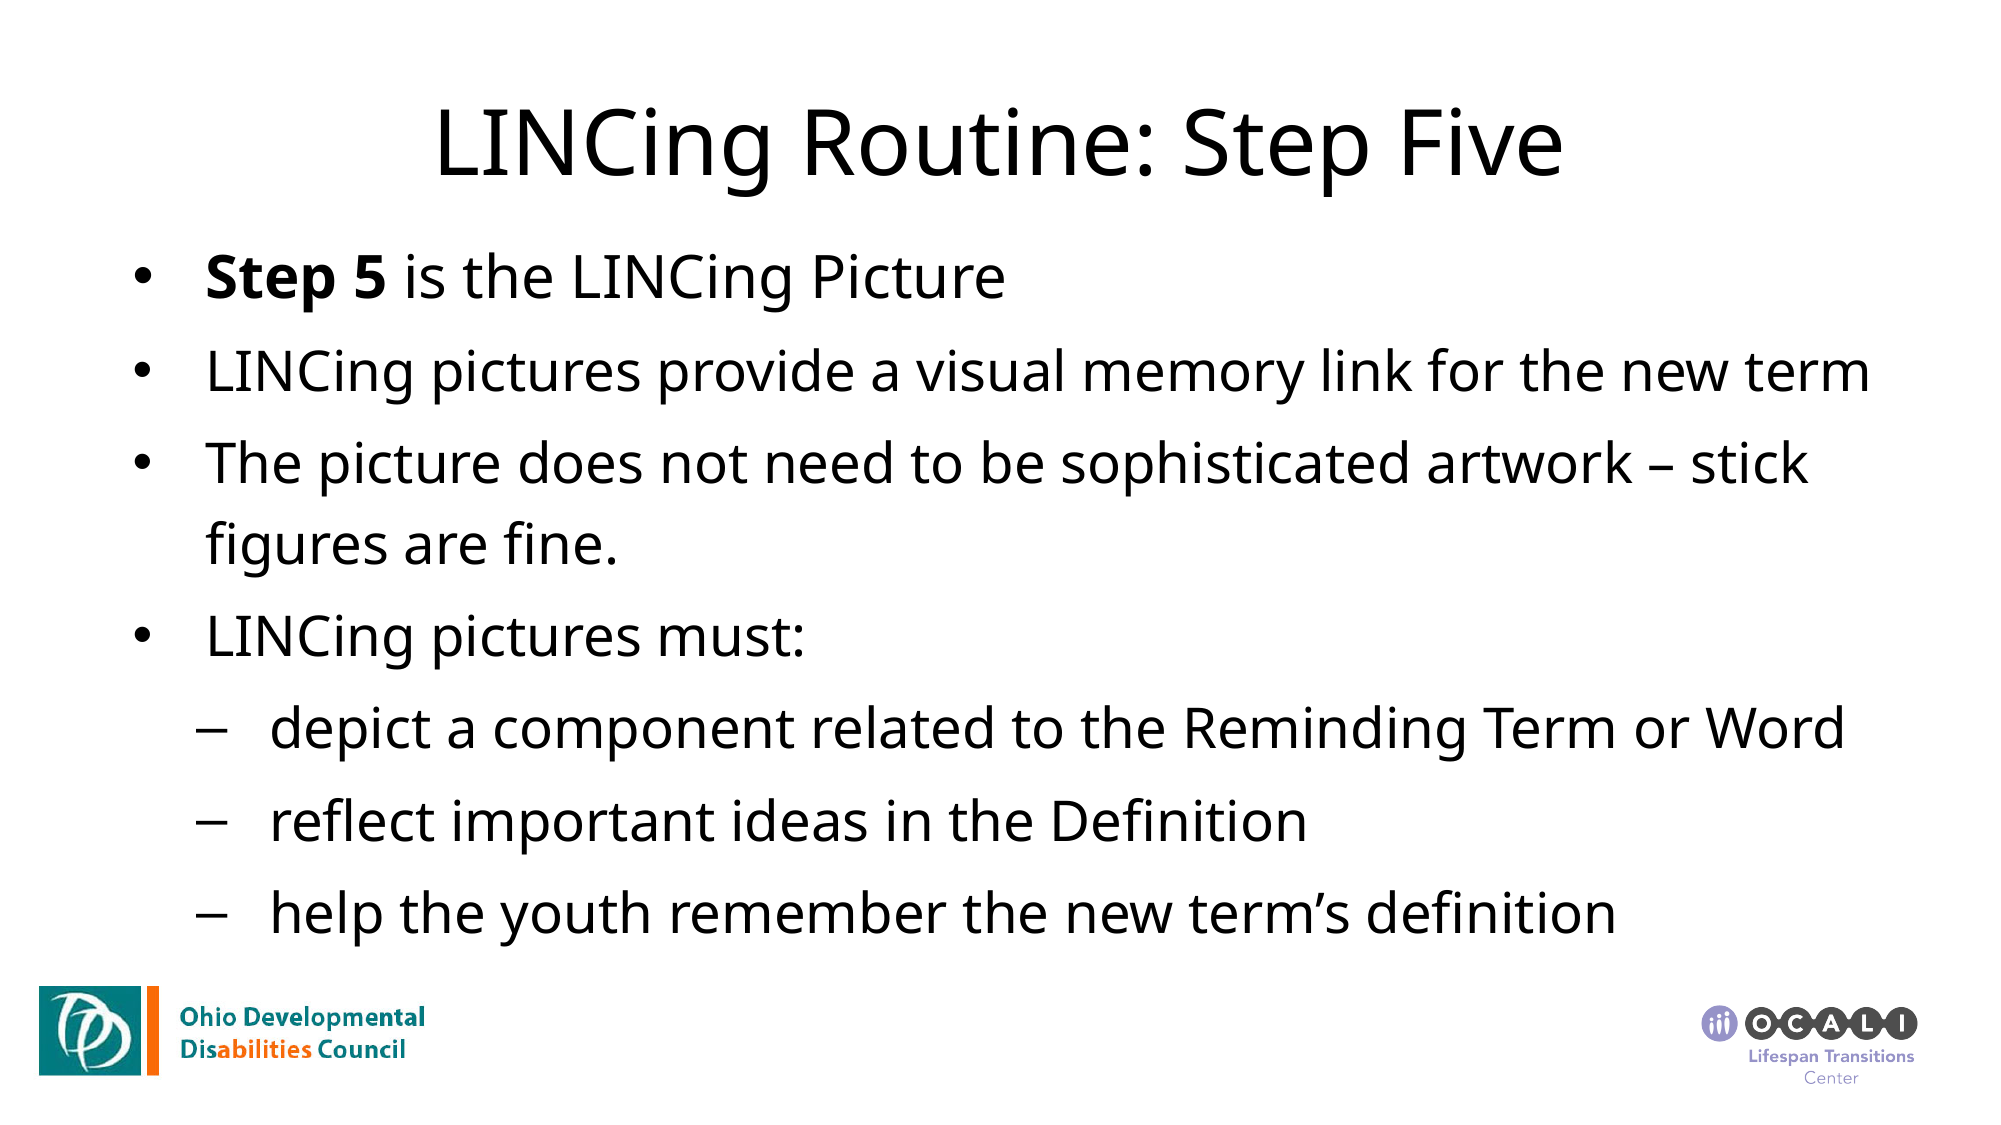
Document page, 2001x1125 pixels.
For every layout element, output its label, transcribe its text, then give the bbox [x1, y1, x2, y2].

list Step 5 is the LINCing Picture LINCing pictures provide a visual memory link for the new term The picture does not need to be sophisticated artwork – stick figures are fine. LINCing pictures must: depict a component related to the Reminding Term or Word reflect important ideas in the Definition help the youth remember the new term’s definition [99, 216, 1900, 1005]
picture [26, 986, 471, 1085]
title LINCing Routine: Step Five [99, 45, 1900, 216]
picture [1697, 1001, 1923, 1088]
